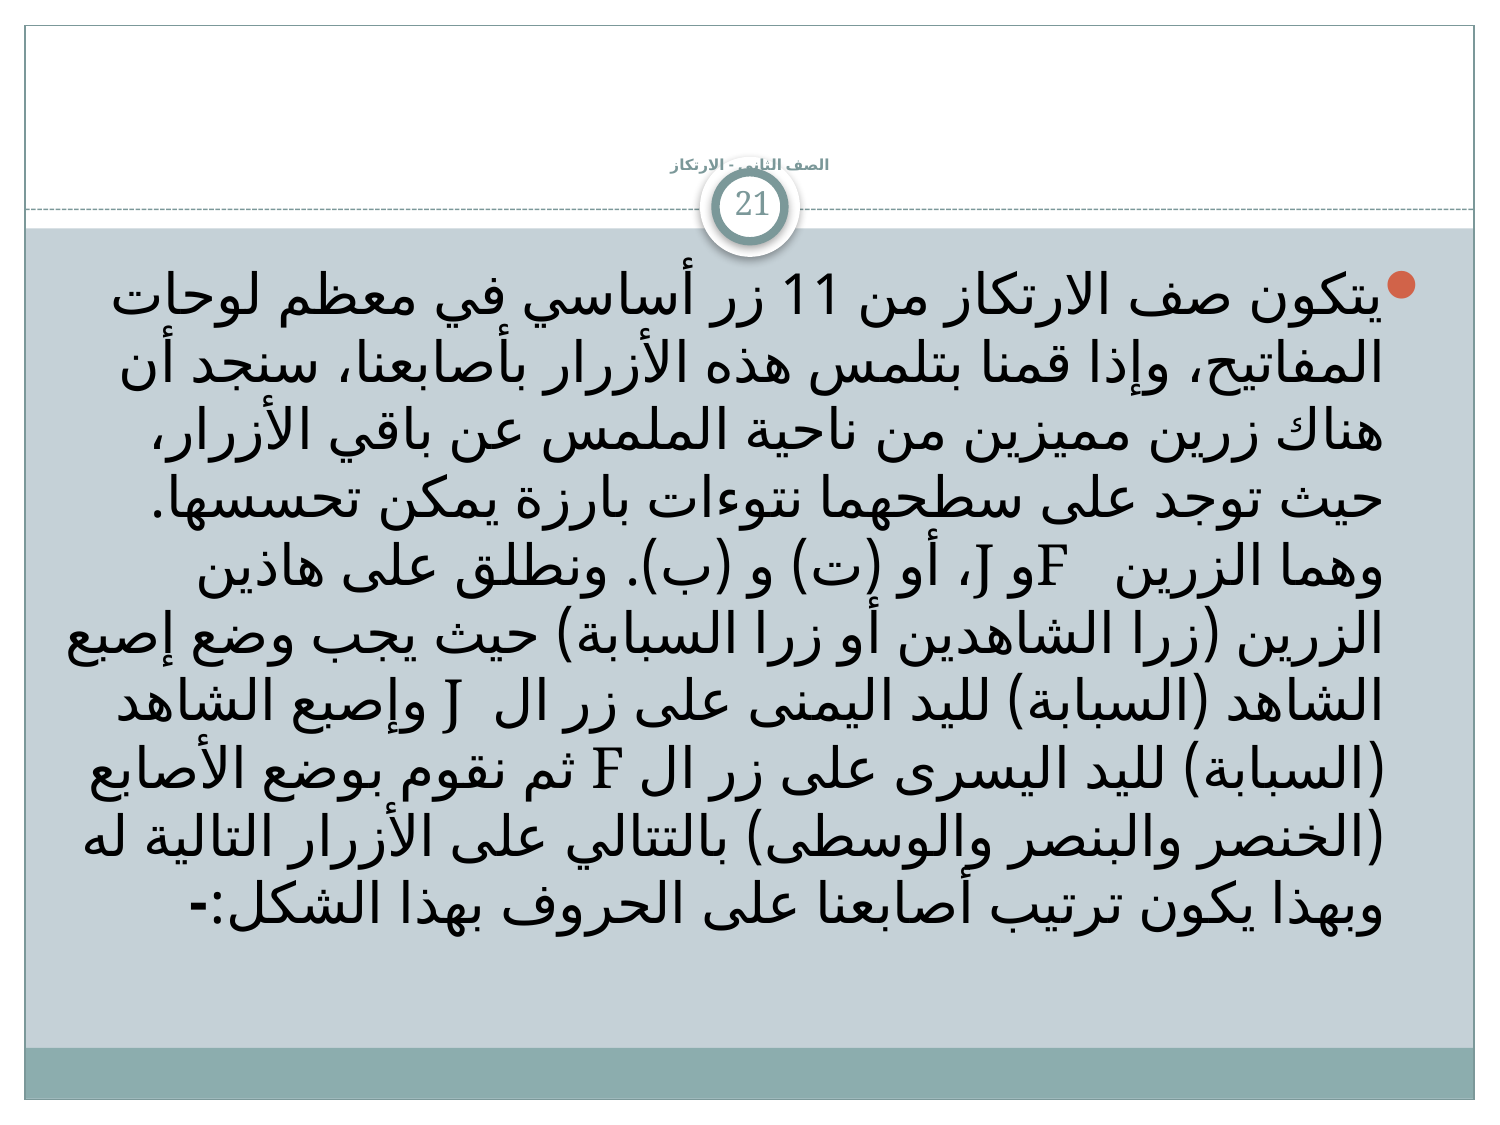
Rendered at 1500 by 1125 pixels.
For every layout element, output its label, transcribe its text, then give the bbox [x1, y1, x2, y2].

title الصف الثاني - الارتكاز [50, 75, 1450, 200]
list يتكون صف الارتكاز من 11 زر أساسي في معظم لوحات المفاتيح، وإذا قمنا بتلمس هذه الأزرار بأصابعنا، سنجد أن هناك زرين مميزين من ناحية الملمس عن باقي الأزرار، حيث توجد على سطحهما نتوءات بارزة يمكن تحسسها. وهما الزرين Fو J، أو (ت) و (ب). ونطلق على هاذين الزرين (زرا الشاهدين أو زرا السبابة) حيث يجب وضع إصبع الشاهد (السبابة) لليد اليمنى على زر ال J وإصبع الشاهد (السبابة) لليد اليسرى على زر ال F ثم نقوم بوضع الأصابع (الخنصر والبنصر والوسطى) بالتتالي على الأزرار التالية له وبهذا يكون ترتيب أصابعنا على الحروف بهذا الشكل:- [49, 250, 1445, 1001]
slide_number 21 [715, 168, 791, 241]
